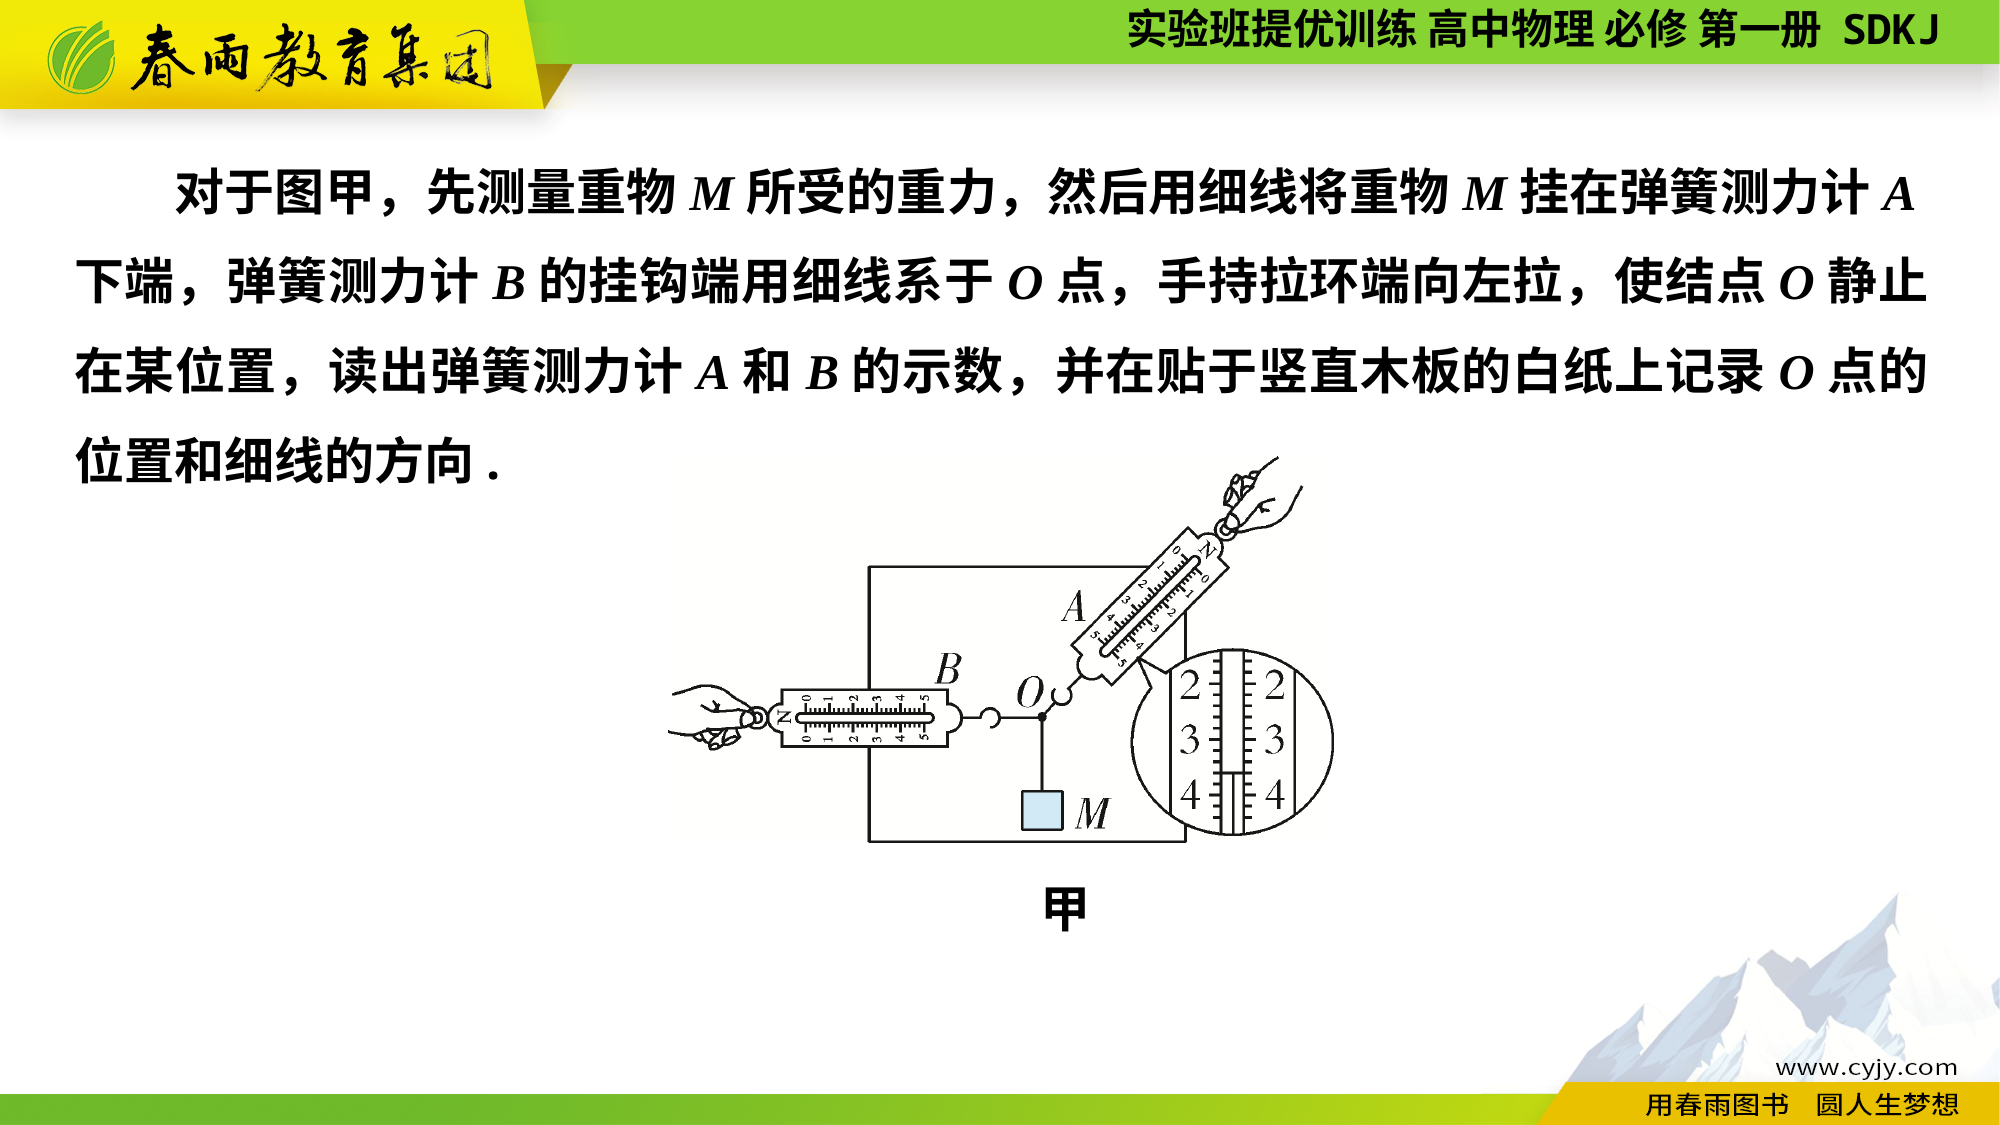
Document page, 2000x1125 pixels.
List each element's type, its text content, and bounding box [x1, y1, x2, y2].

picture [0, 0, 2000, 1125]
list 对于图甲，先测量重物M所受的重力，然后用细线将重物M挂在弹簧测力计A下端，弹簧测力计B的挂钩端用细线系于O点，手持拉环端向左拉，使结点O静止在某位置，读出弹簧测力计A和B的示数，并在贴于竖直木板的白纸上记录O点的位置和细线的方向. [59, 122, 1944, 502]
text_box 甲 [1025, 869, 1106, 945]
